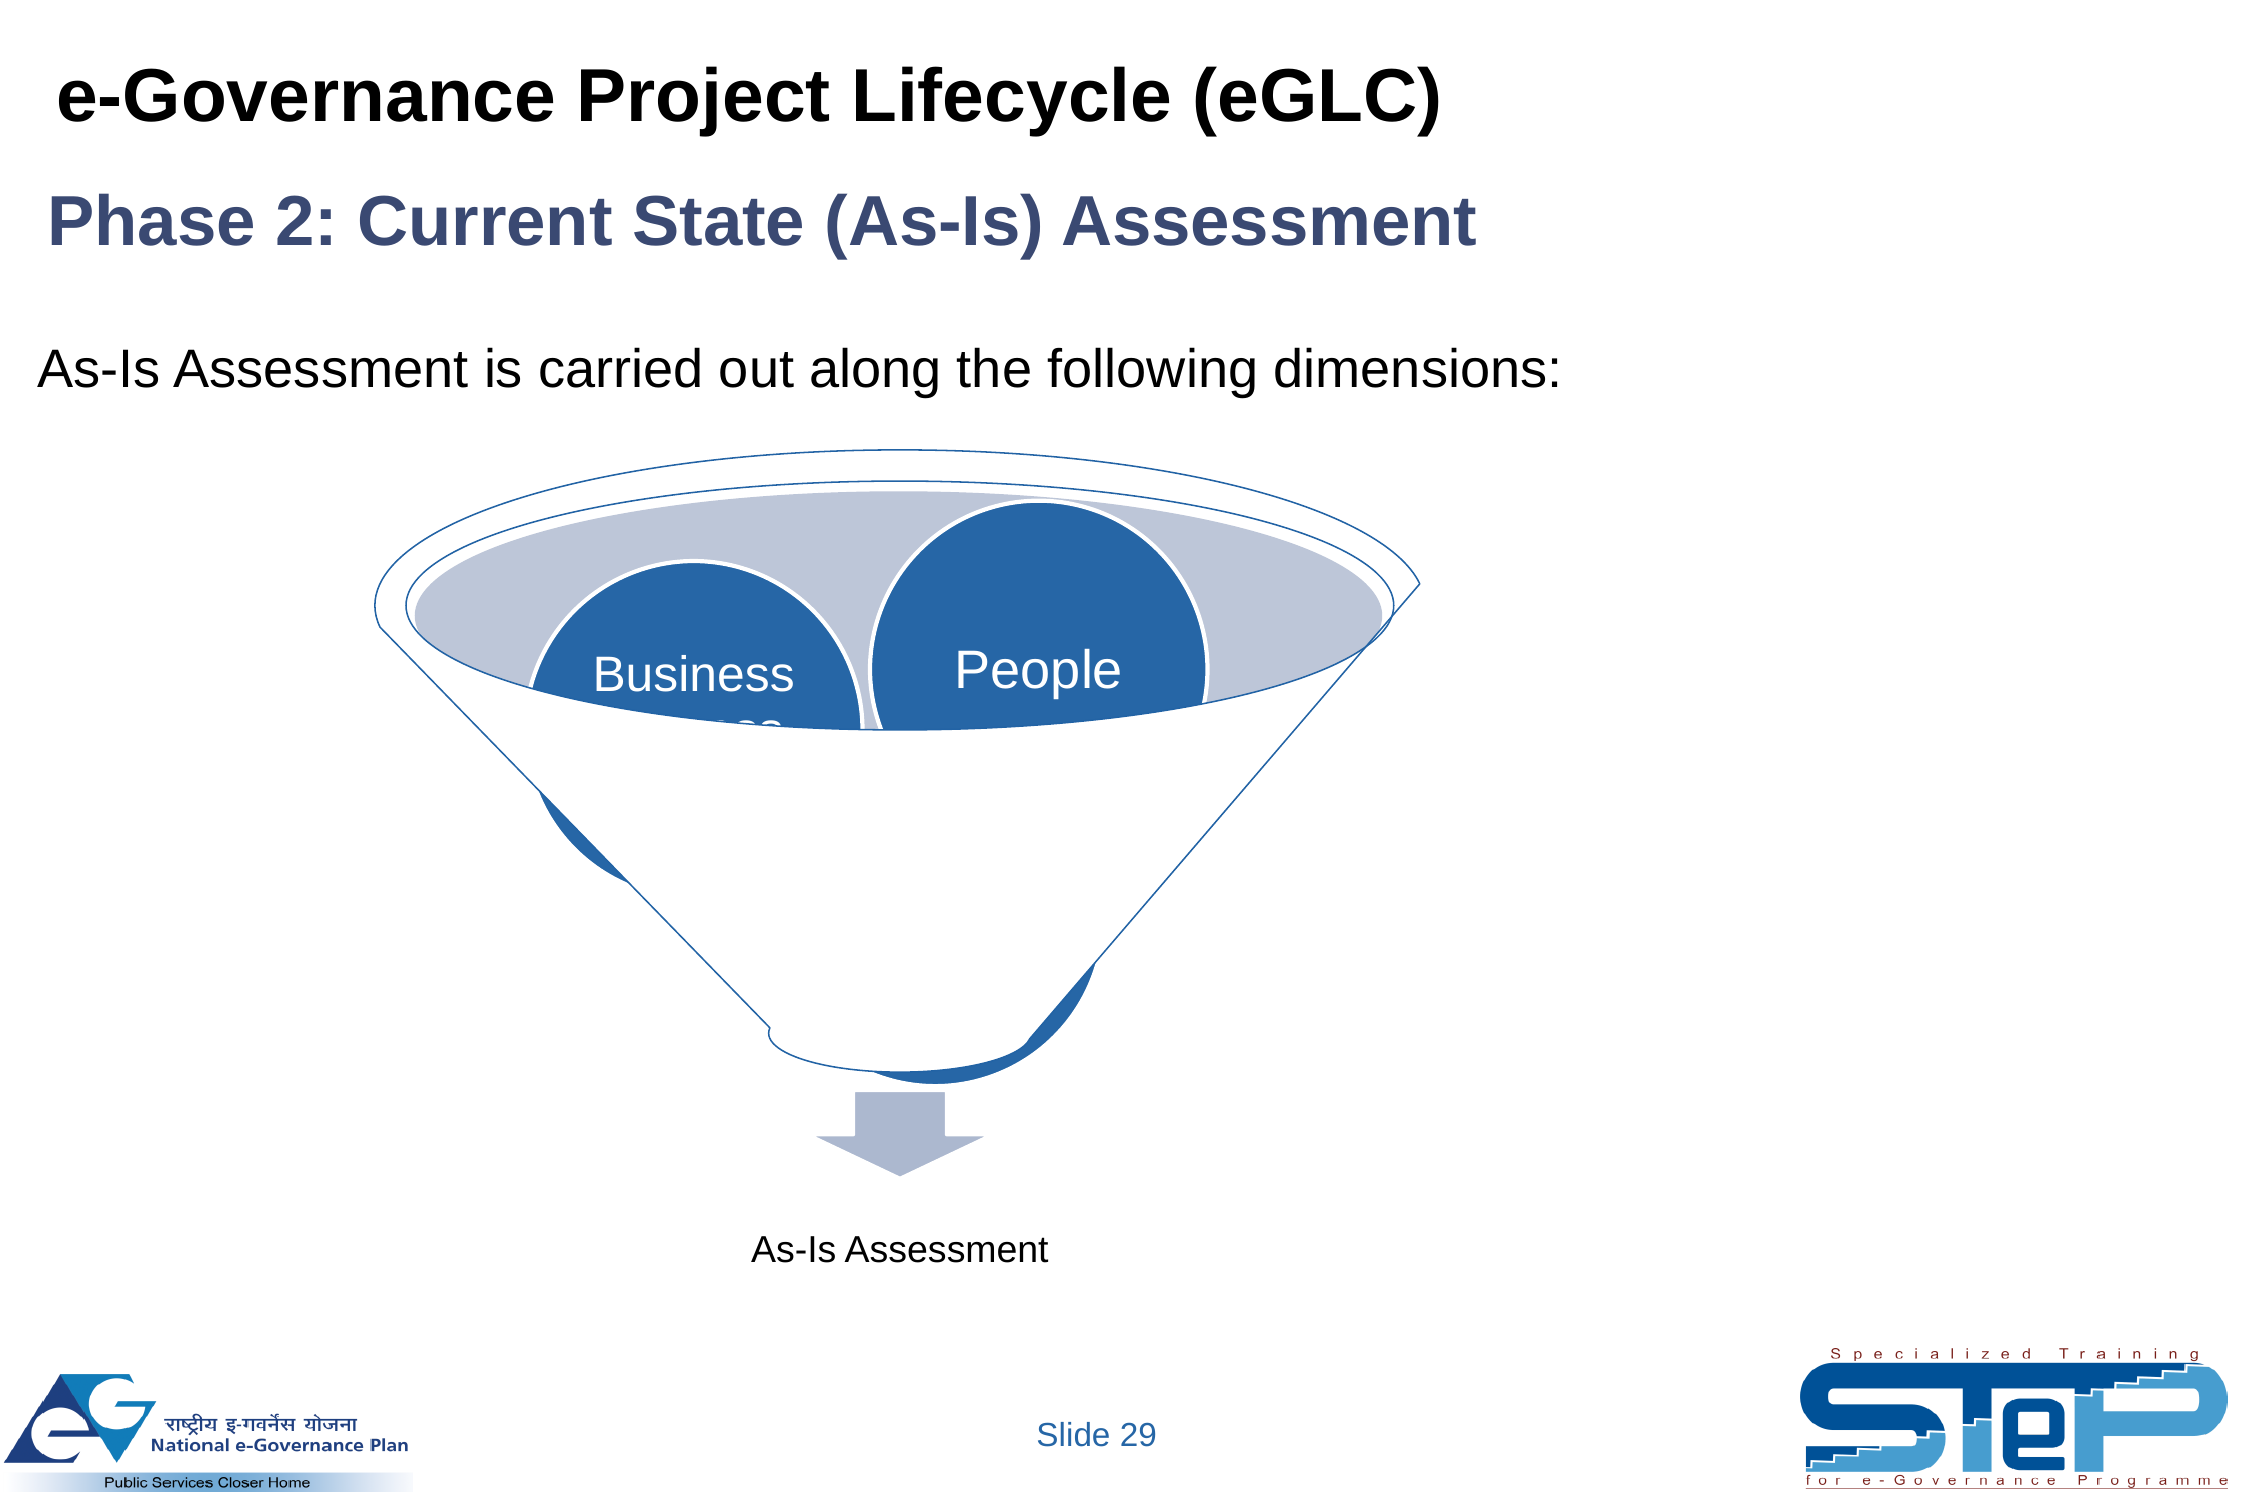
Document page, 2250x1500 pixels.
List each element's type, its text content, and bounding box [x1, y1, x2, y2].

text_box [374, 449, 1876, 1340]
text_box Phase 2: Current State (As-Is) Assessment [47, 147, 2092, 288]
picture [3, 1374, 413, 1492]
text_box As-Is Assessment is carried out along the following dimensions: [37, 333, 2138, 434]
picture [1800, 1348, 2228, 1489]
title e-Governance Project Lifecycle (eGLC) [56, 16, 2082, 147]
